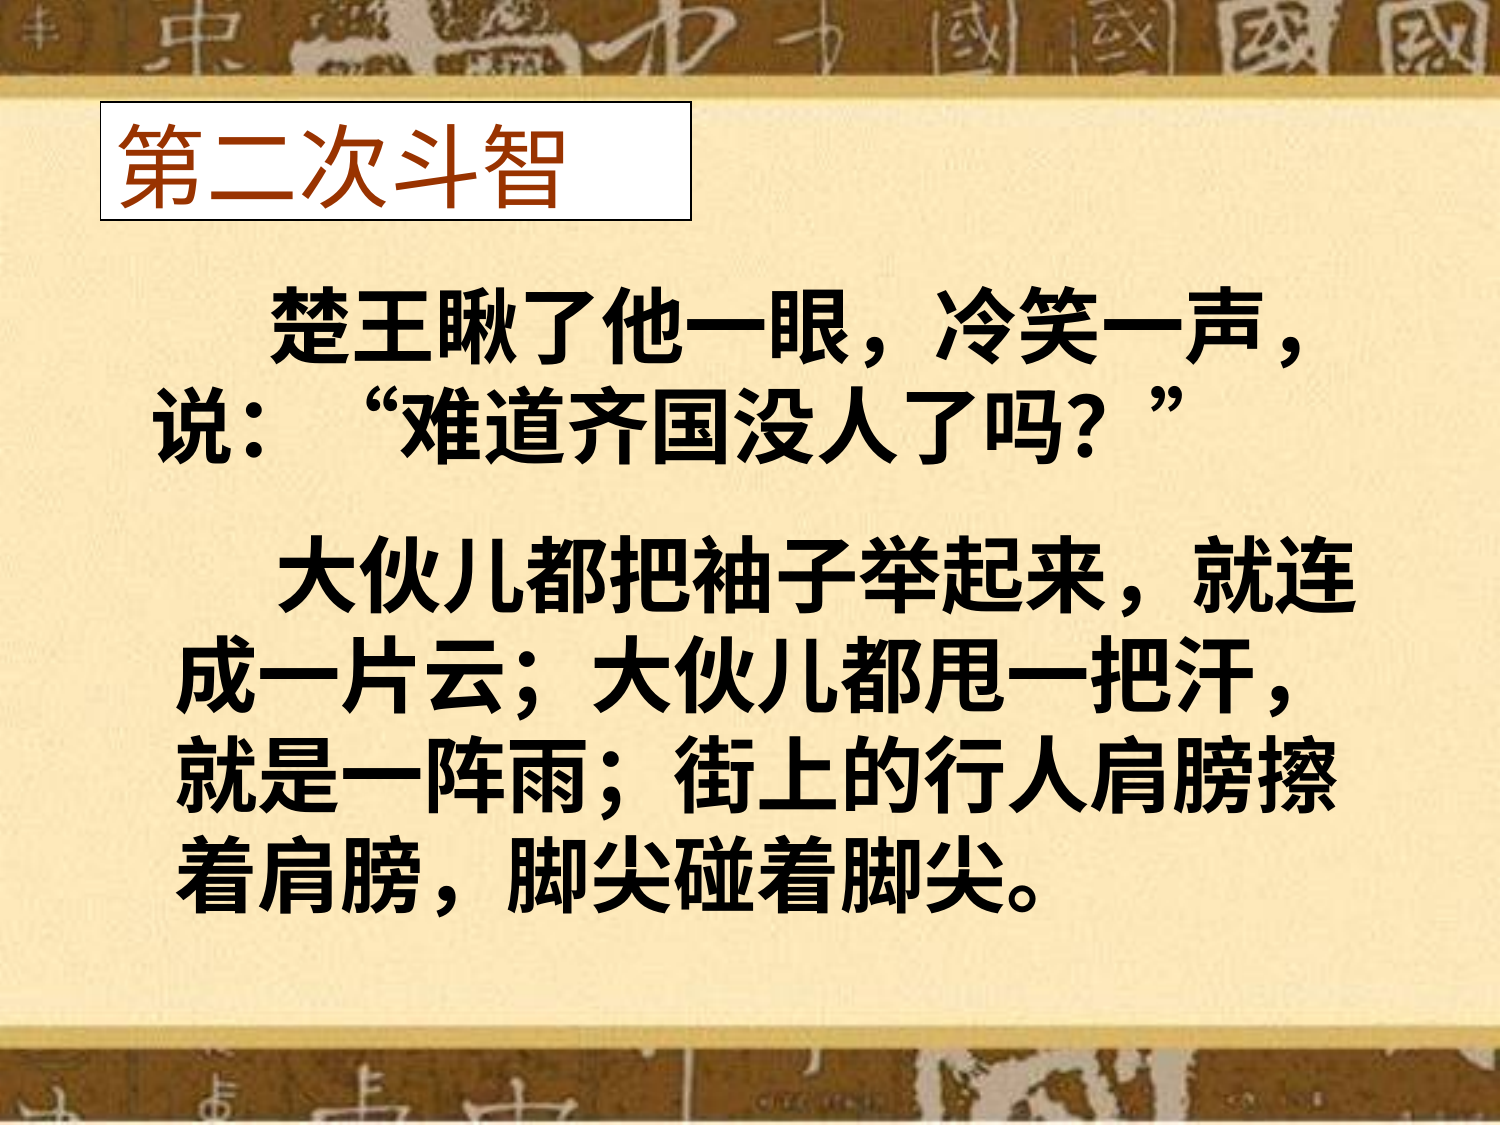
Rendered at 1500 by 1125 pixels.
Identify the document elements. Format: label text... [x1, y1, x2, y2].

text_box 第二次斗智 [100, 102, 691, 220]
text_box 大伙儿都把袖子举起来，就连成一片云；大伙儿都甩一把汗，就是一阵雨；街上的行人肩膀擦着肩膀，脚尖碰着脚尖。 [159, 515, 1400, 930]
picture [0, 0, 1500, 1125]
text_box 楚王瞅了他一眼，冷笑一声，说：“难道齐国没人了吗？” [135, 267, 1435, 482]
